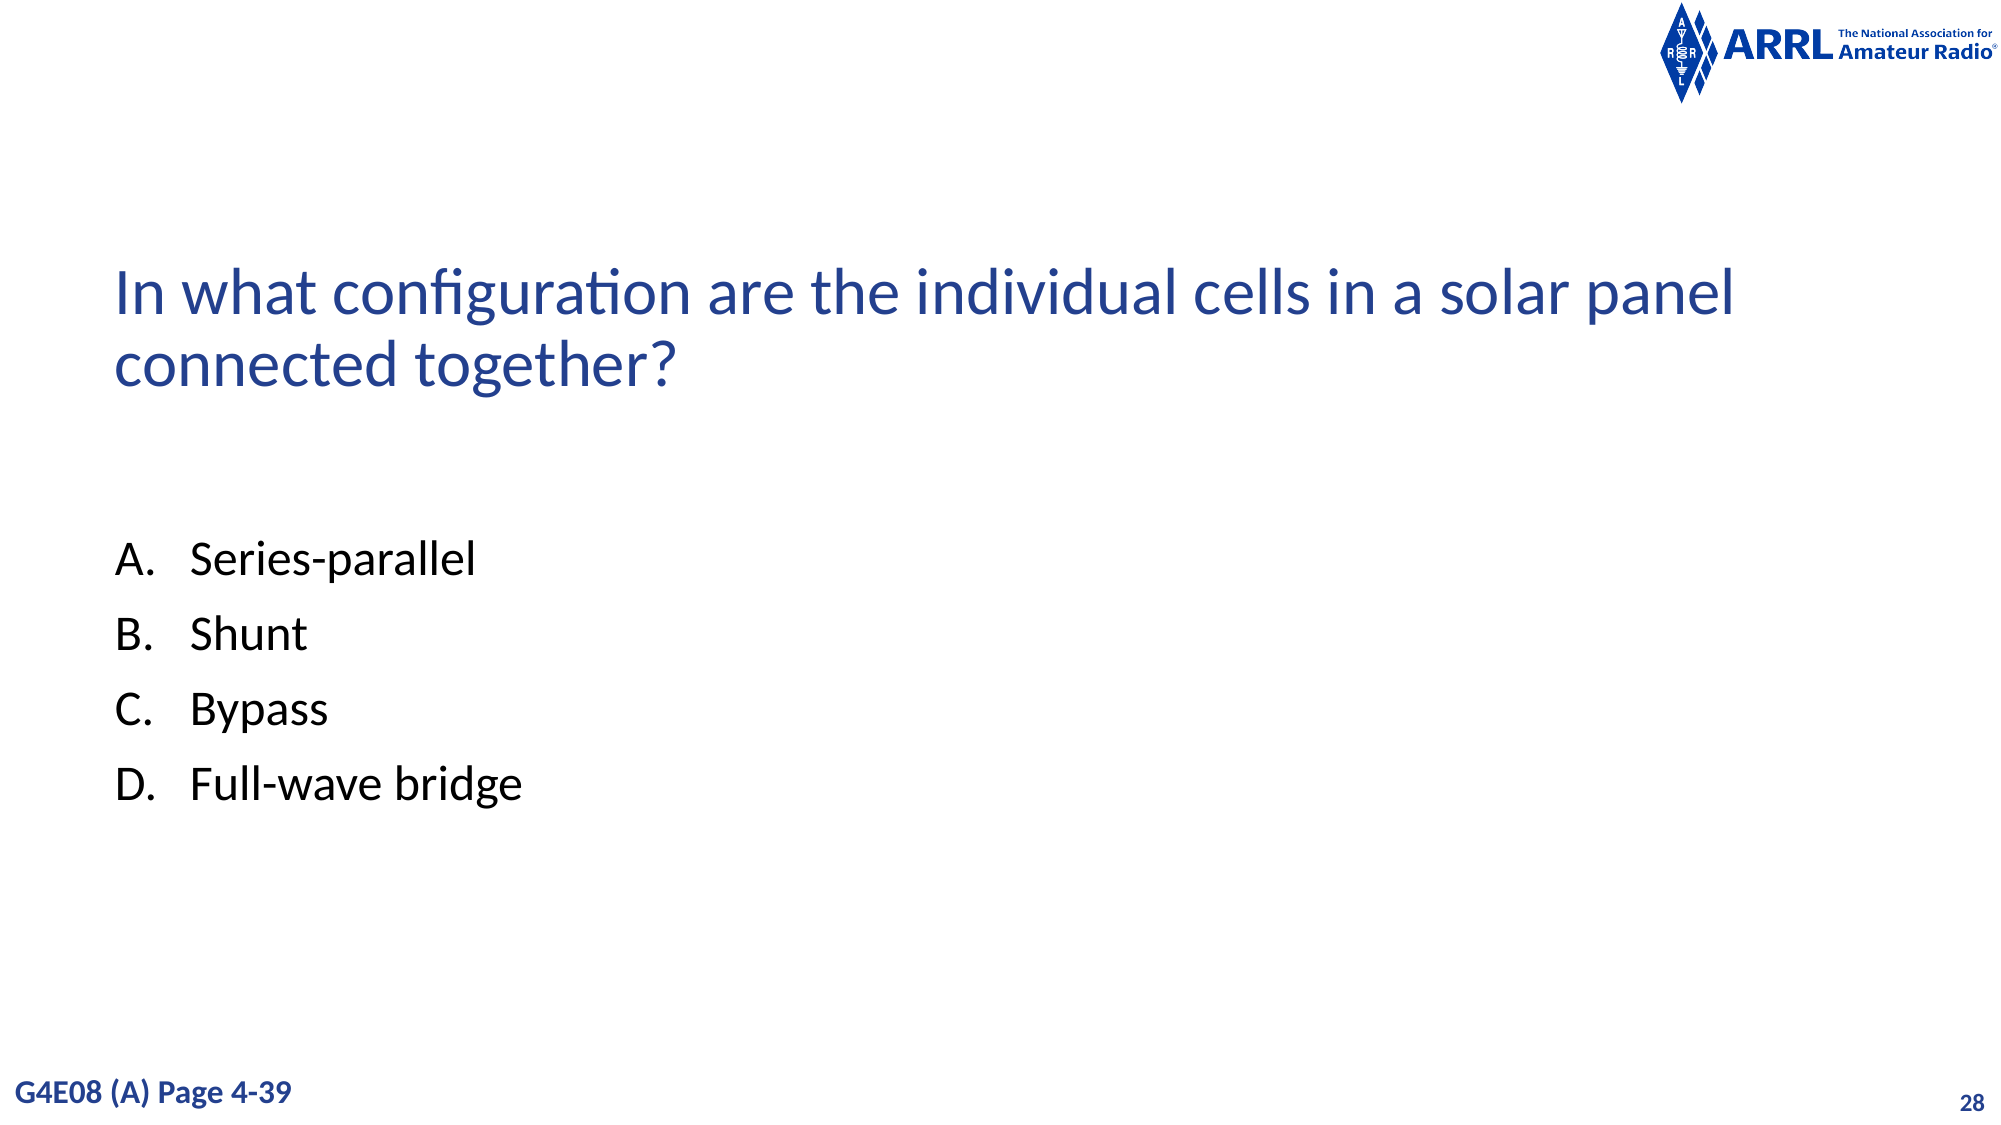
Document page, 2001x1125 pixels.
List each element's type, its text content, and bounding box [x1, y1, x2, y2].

list Series-parallel Shunt Bypass Full-wave bridge [99, 525, 1900, 1005]
text_box 28 [1899, 1079, 2000, 1125]
picture [1658, 0, 1999, 106]
title In what configuration are the individual cells in a solar panel connected together? [99, 249, 1900, 468]
text_box G4E08 (A) Page 4-39 [0, 1062, 1313, 1118]
